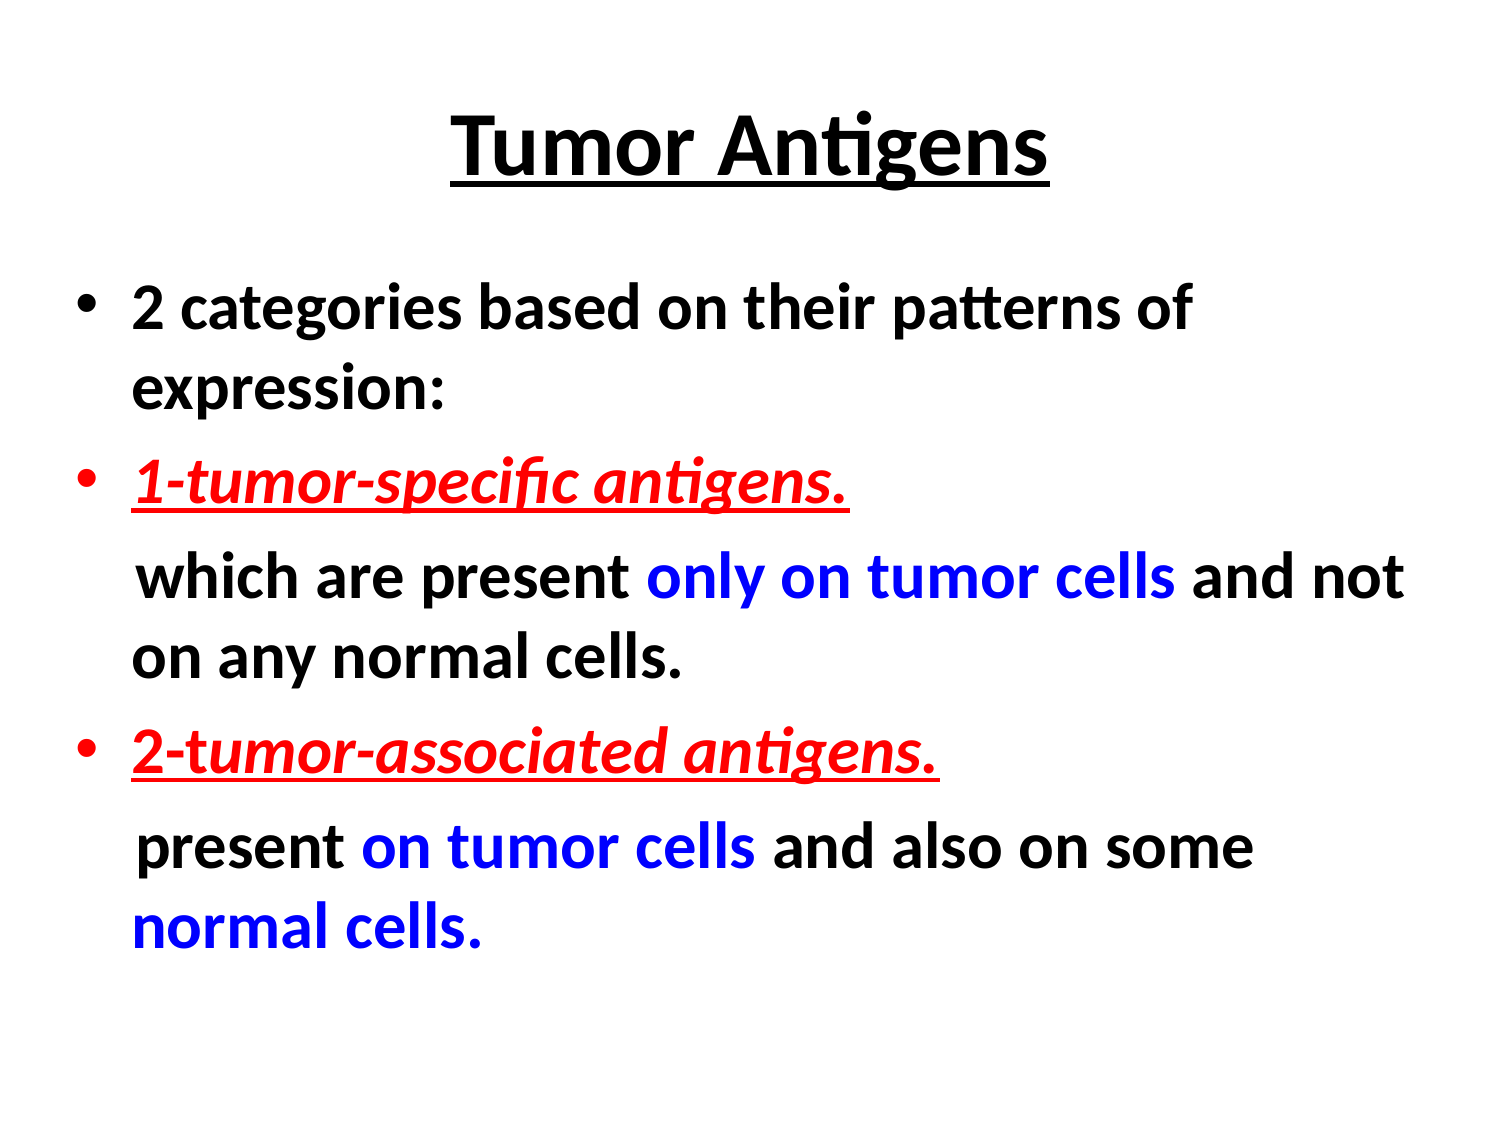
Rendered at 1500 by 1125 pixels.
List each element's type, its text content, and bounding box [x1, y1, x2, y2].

list 2 categories based on their patterns of expression: 1-tumor-specific antigens. which are present only on tumor cells and not on any normal cells. 2-tumor-associated antigens. present on tumor cells and also on some normal cells. [75, 262, 1425, 1005]
title Tumor Antigens [75, 45, 1425, 233]
